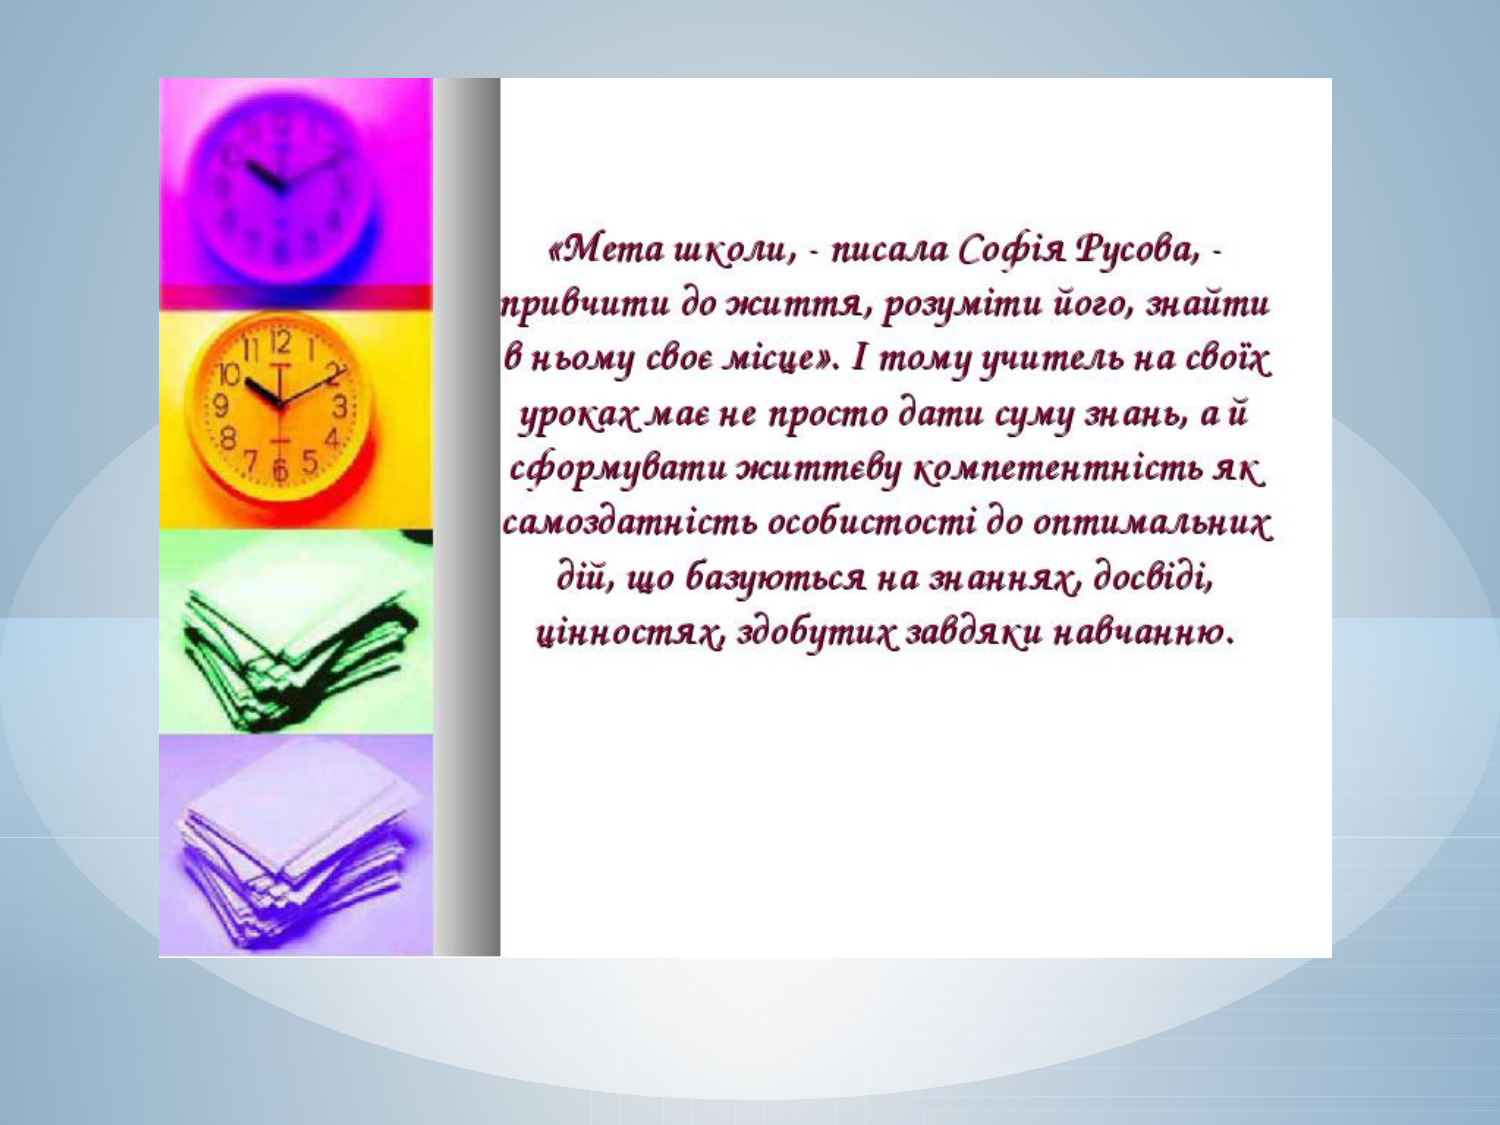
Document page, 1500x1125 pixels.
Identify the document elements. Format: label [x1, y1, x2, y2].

list [159, 77, 1333, 958]
